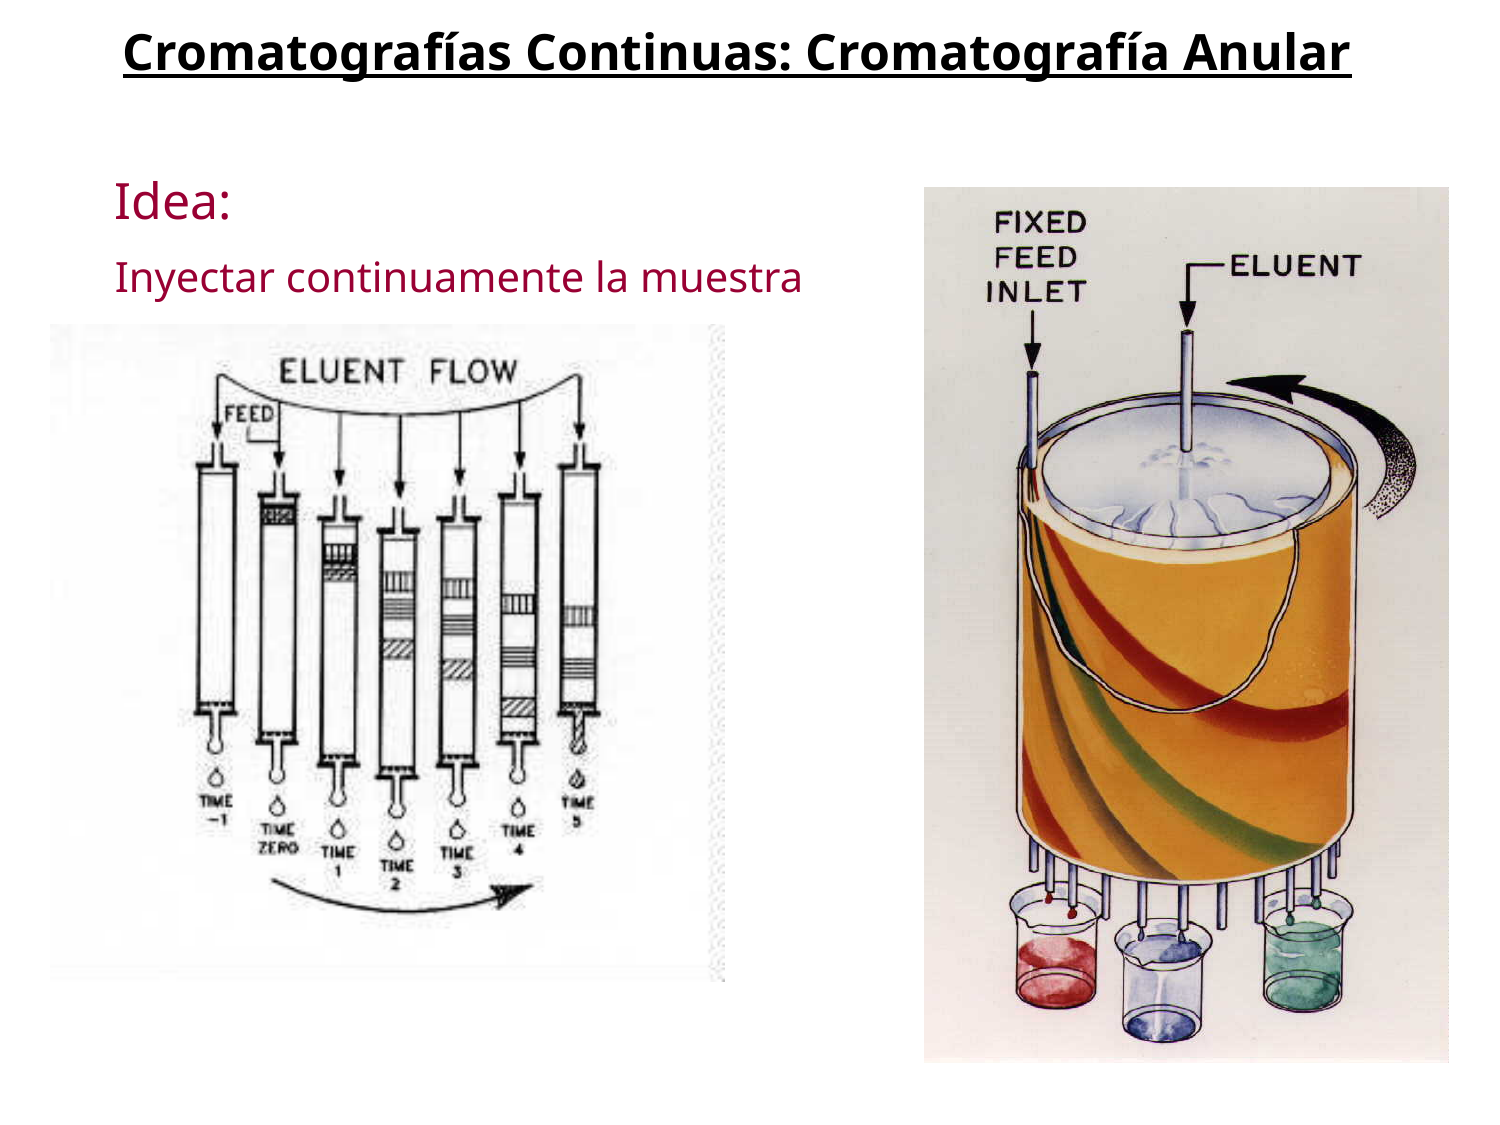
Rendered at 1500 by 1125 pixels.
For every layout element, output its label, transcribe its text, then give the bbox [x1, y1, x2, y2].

text_box Idea: Inyectar continuamente la muestra [99, 162, 888, 309]
title Cromatografías Continuas: Cromatografía Anular [99, 0, 1376, 188]
picture [49, 324, 726, 982]
picture [924, 187, 1450, 1063]
